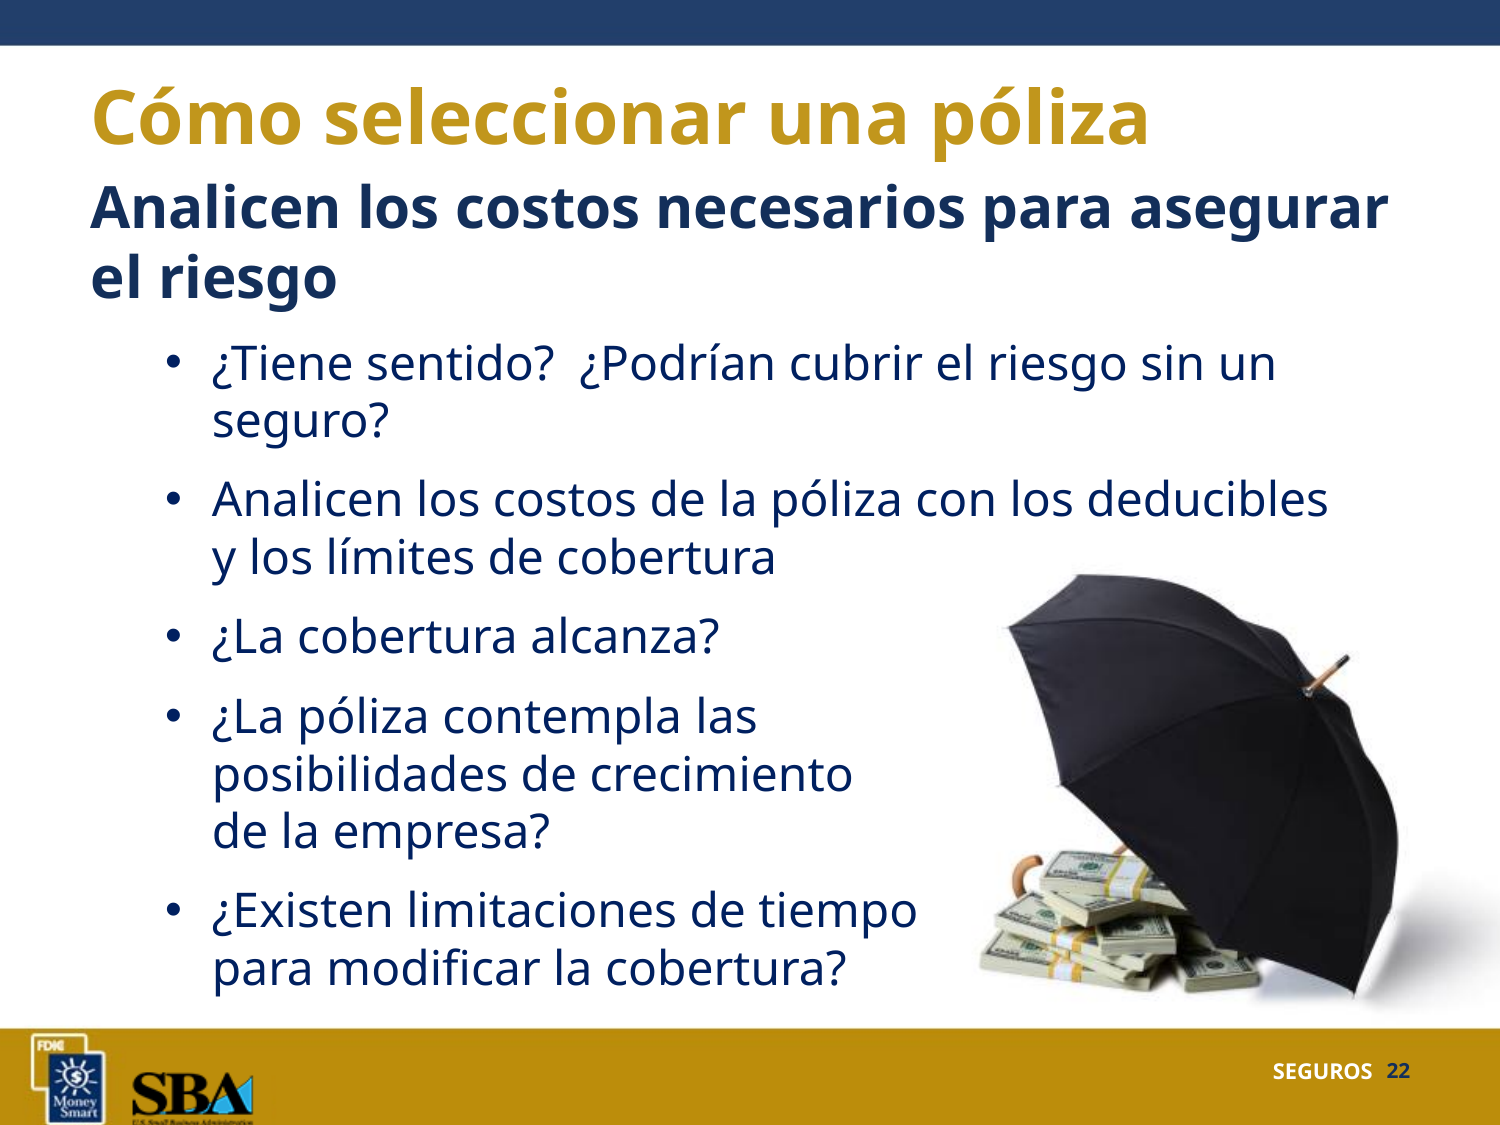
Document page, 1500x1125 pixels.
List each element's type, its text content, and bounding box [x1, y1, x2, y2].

list Analicen los costos necesarios para asegurar el riesgo ¿Tiene sentido? ¿Podrían cubrir el riesgo sin un seguro? Analicen los costos de la póliza con los deducibles y los límites de cobertura ¿La cobertura alcanza? ¿La póliza contempla las posibilidades de crecimiento de la empresa? ¿Existen limitaciones de tiempo para modificar la cobertura? [74, 162, 1454, 1026]
picture [0, 0, 1500, 1125]
title Cómo seleccionar una póliza [74, 62, 1426, 162]
